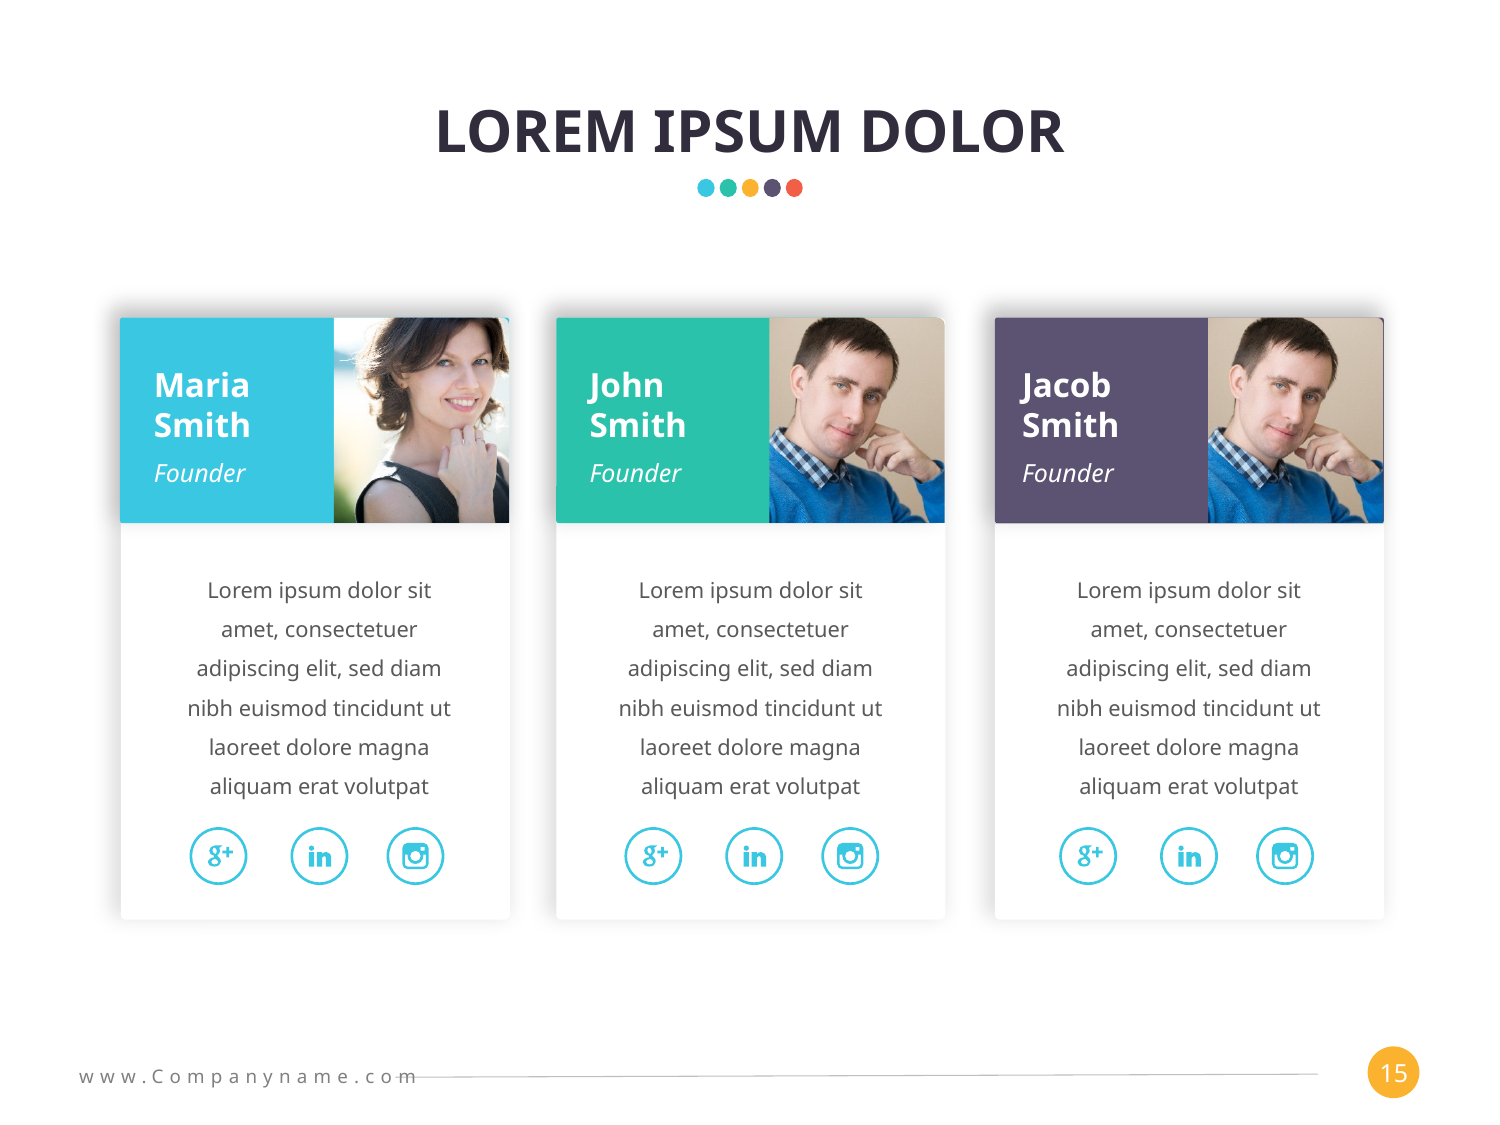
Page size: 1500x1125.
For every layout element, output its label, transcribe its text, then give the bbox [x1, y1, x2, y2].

list Lorem ipsum dolor sit amet, consectetuer adipiscing elit, sed diam nibh euismod tincidunt ut laoreet dolore magna aliquam erat volutpat [597, 555, 904, 810]
list Lorem ipsum dolor sit amet, consectetuer adipiscing elit, sed diam nibh euismod tincidunt ut laoreet dolore magna aliquam erat volutpat [166, 555, 473, 810]
list Founder [574, 453, 764, 496]
list Jacob Smith [1007, 356, 1196, 442]
list Maria Smith [139, 356, 328, 442]
list Lorem ipsum dolor sit amet, consectetuer adipiscing elit, sed diam nibh euismod tincidunt ut laoreet dolore magna aliquam erat volutpat [1036, 555, 1342, 810]
picture [333, 317, 510, 524]
picture [769, 317, 945, 524]
picture [1208, 317, 1384, 524]
title LOREM IPSUM DOLOR [0, 42, 1500, 173]
list Founder [139, 453, 328, 496]
list John Smith [574, 356, 764, 442]
list Founder [1007, 453, 1196, 496]
